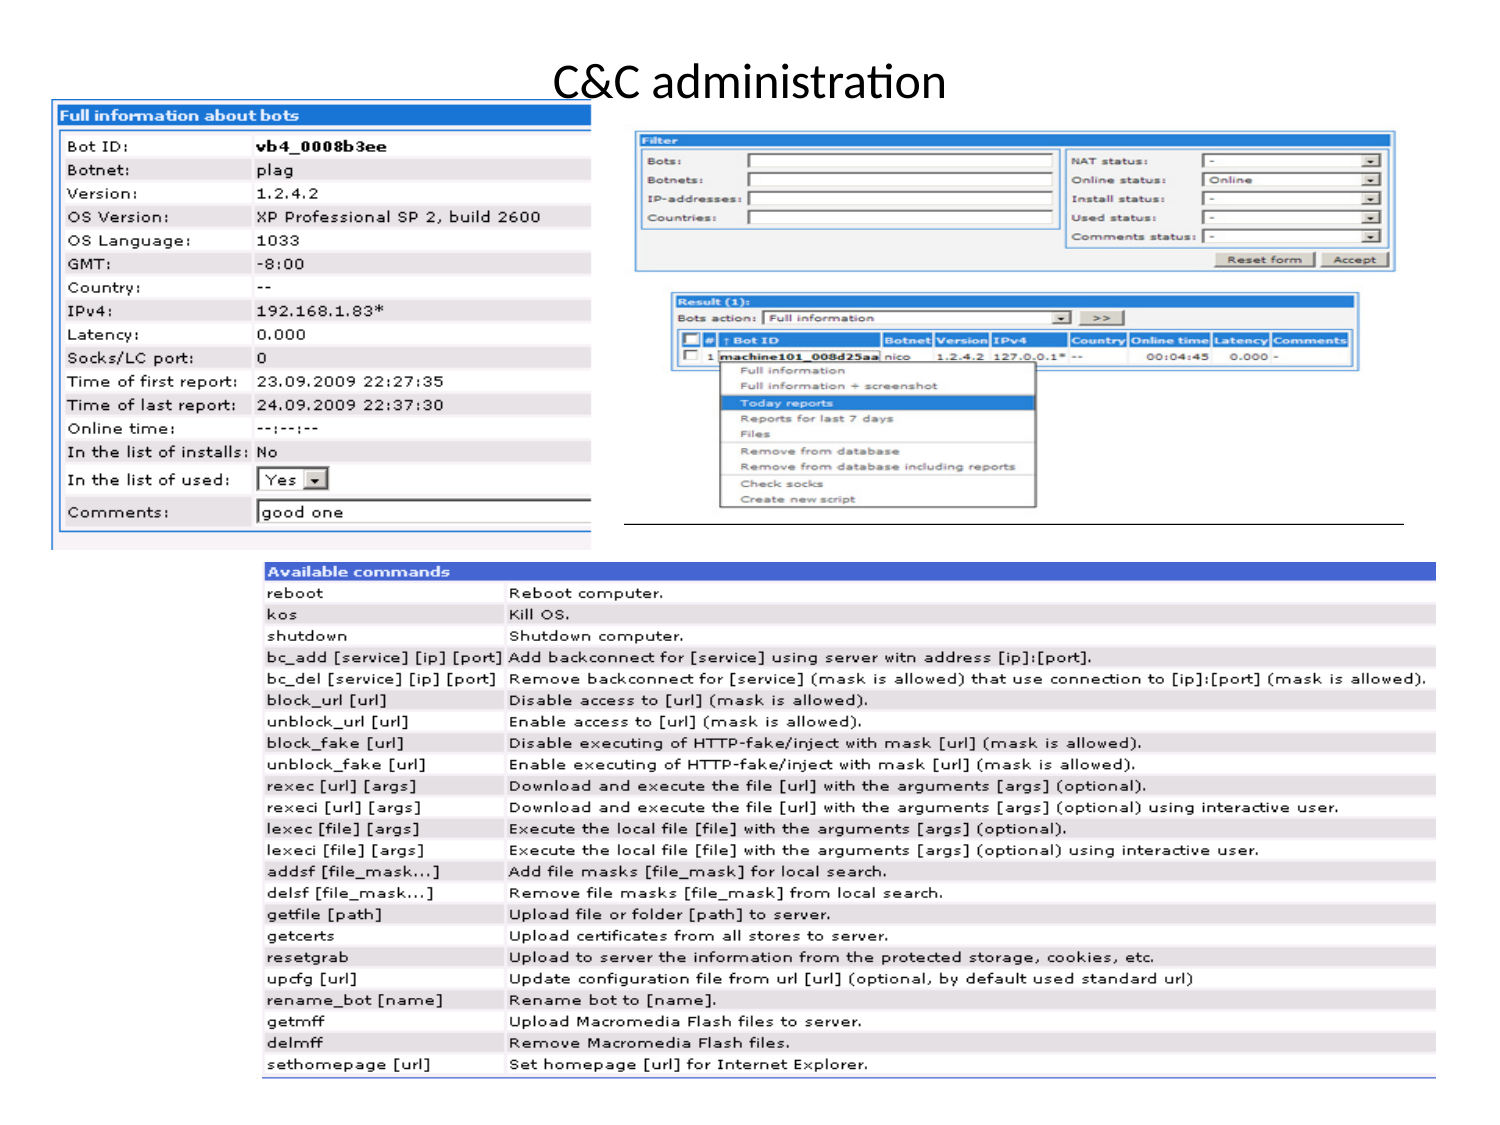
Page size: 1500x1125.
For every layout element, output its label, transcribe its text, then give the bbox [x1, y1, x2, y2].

title C&C administration [75, 45, 1425, 113]
picture [49, 99, 596, 551]
picture [262, 562, 1437, 1080]
picture [624, 124, 1404, 526]
